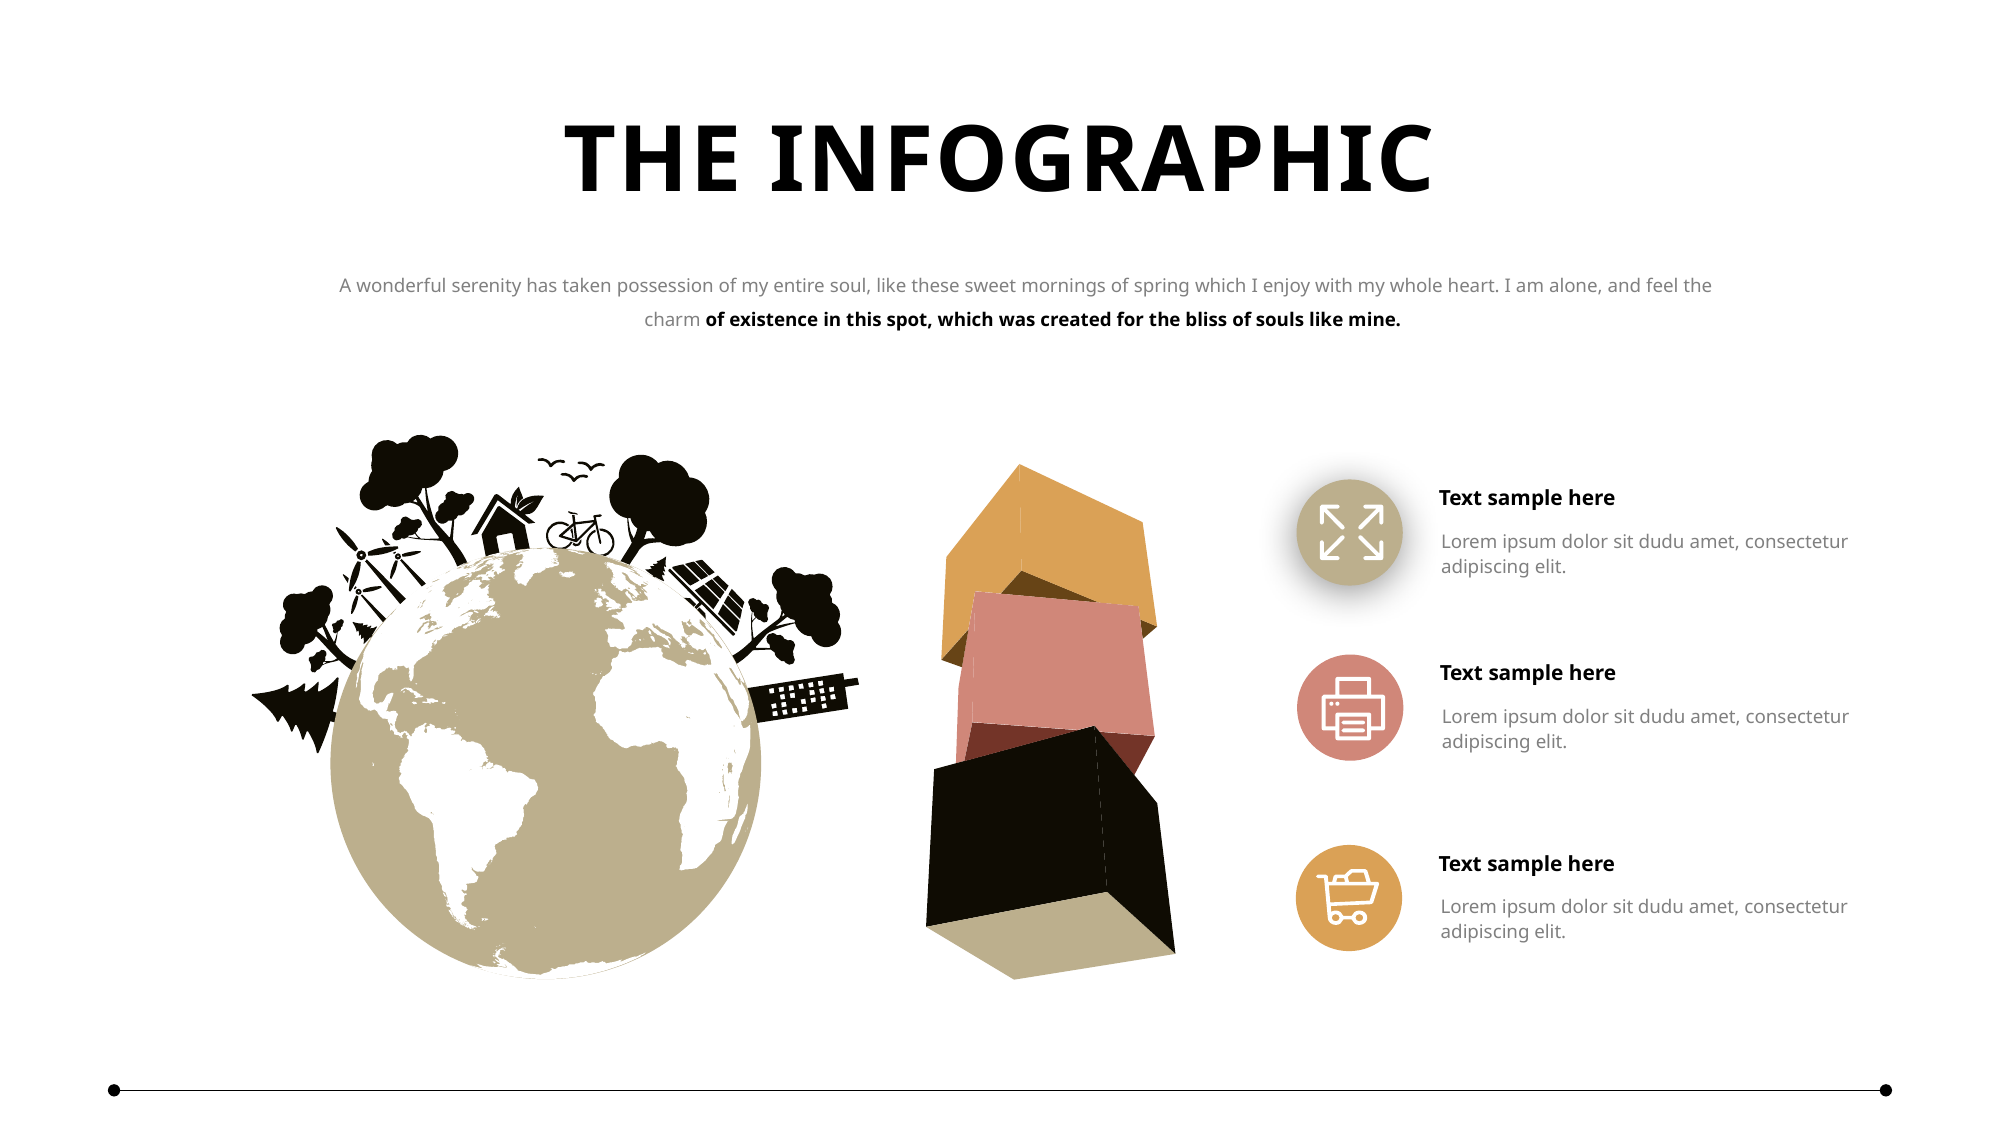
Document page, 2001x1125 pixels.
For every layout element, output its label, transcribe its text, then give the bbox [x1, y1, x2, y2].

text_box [1423, 842, 1869, 976]
text_box THE INFOGRAPHIC [548, 92, 1452, 217]
text_box A wonderful serenity has taken possession of my entire soul, like these sweet mornings of spring which I enjoy with my whole heart. I am alone, and feel the charm of existence in this spot, which was created for the bliss of souls like mine. [314, 255, 1736, 338]
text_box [1291, 654, 1409, 761]
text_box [1424, 477, 1869, 611]
text_box [1296, 479, 1403, 586]
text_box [1319, 504, 1384, 561]
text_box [1290, 844, 1408, 952]
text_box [330, 547, 762, 981]
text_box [926, 464, 1176, 980]
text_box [251, 433, 859, 755]
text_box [1424, 652, 1870, 786]
